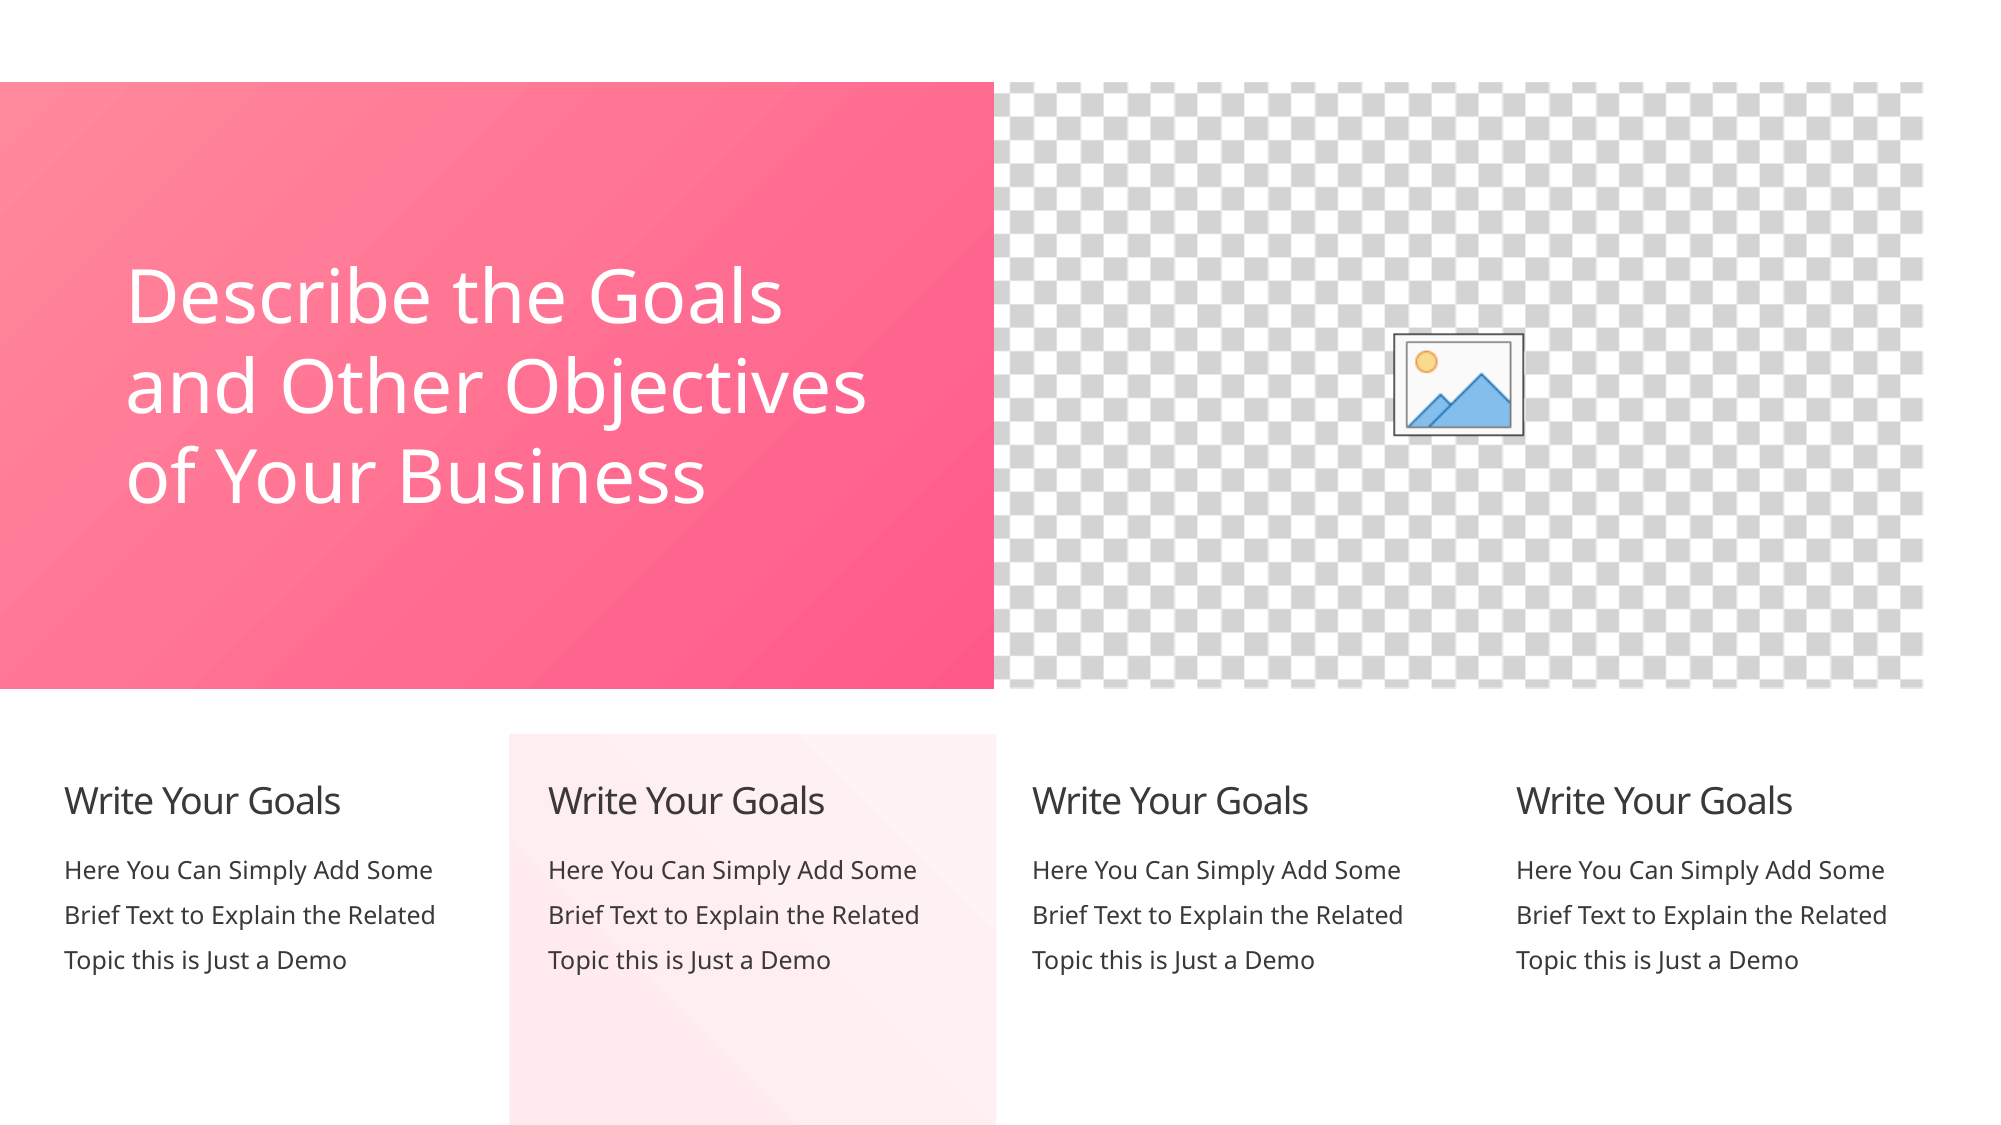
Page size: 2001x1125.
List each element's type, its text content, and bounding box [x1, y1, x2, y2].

text_box Describe the Goals and Other Objectives of Your Business [110, 241, 884, 526]
text_box Here You Can Simply Add Some Brief Text to Explain the Related Topic this is Just a Demo [1017, 832, 1467, 982]
text_box Write Your Goals [1501, 769, 1951, 830]
picture [993, 81, 1924, 689]
text_box [509, 734, 997, 1125]
text_box Here You Can Simply Add Some Brief Text to Explain the Related Topic this is Just a Demo [1501, 832, 1951, 982]
text_box Here You Can Simply Add Some Brief Text to Explain the Related Topic this is Just a Demo [49, 832, 499, 982]
text_box Write Your Goals [1017, 769, 1467, 830]
text_box Write Your Goals [49, 769, 499, 830]
text_box [0, 81, 993, 689]
text_box Write Your Goals [533, 769, 983, 830]
text_box Here You Can Simply Add Some Brief Text to Explain the Related Topic this is Just a Demo [533, 832, 983, 982]
